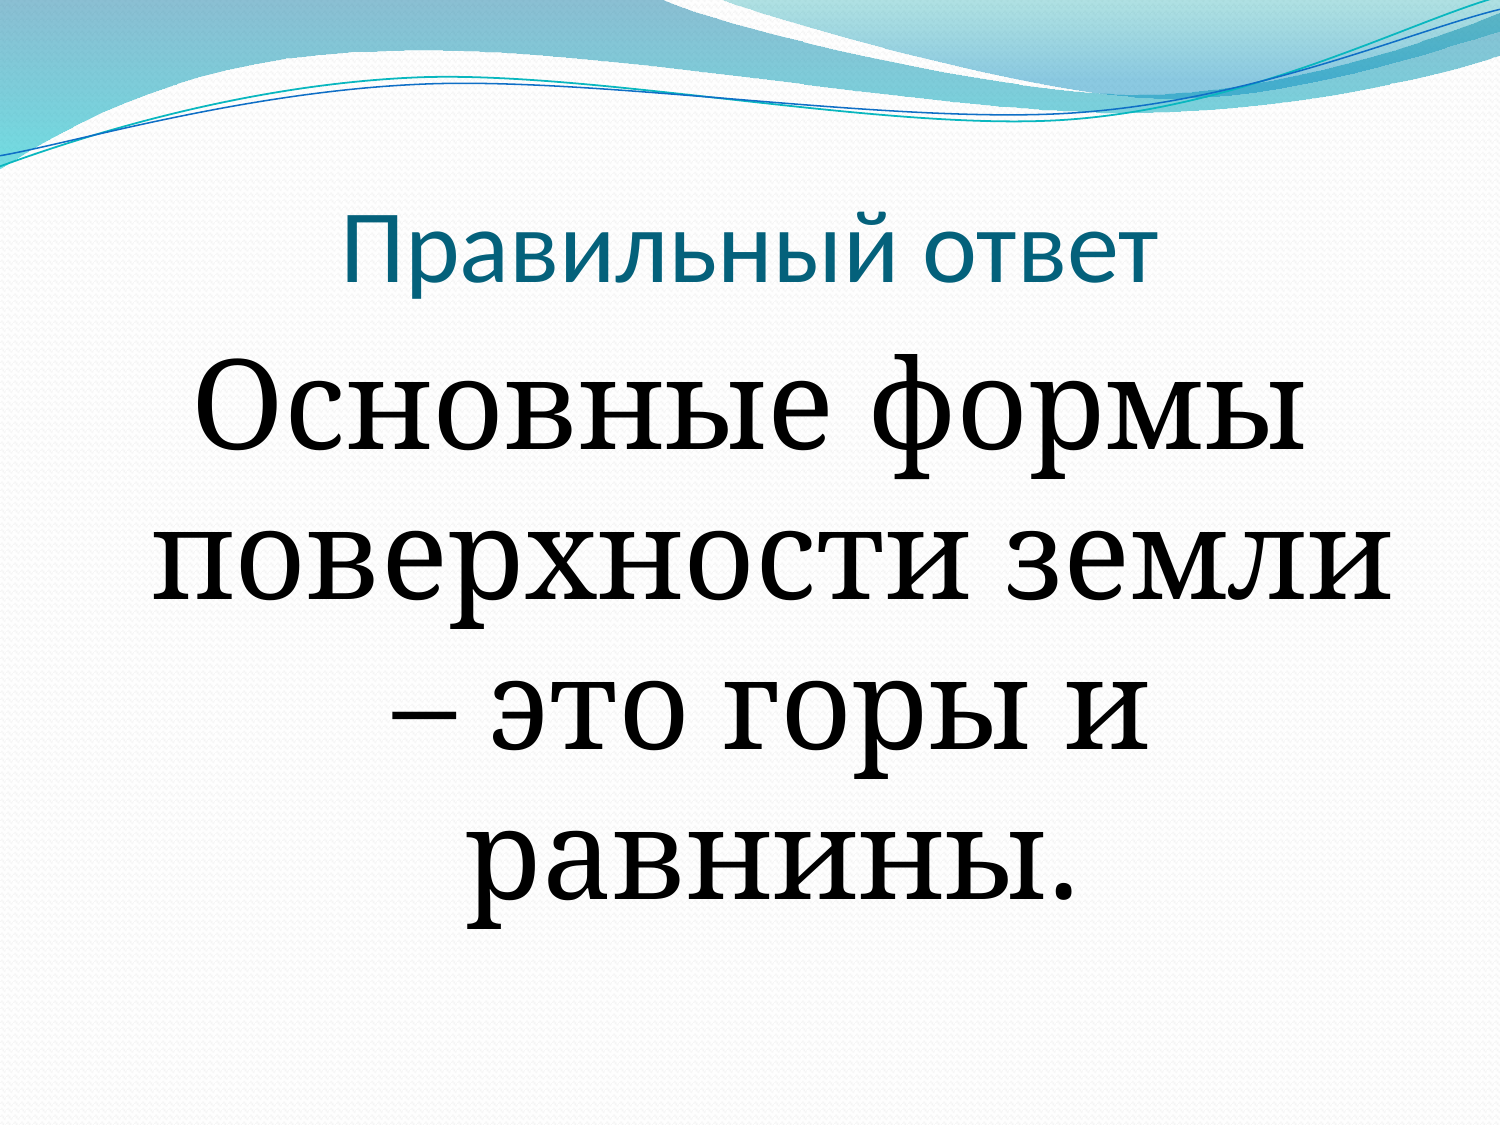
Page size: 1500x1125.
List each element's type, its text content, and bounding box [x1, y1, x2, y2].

list Основные формы поверхности земли – это горы и равнины. [75, 317, 1425, 1038]
title Правильный ответ [75, 115, 1425, 303]
